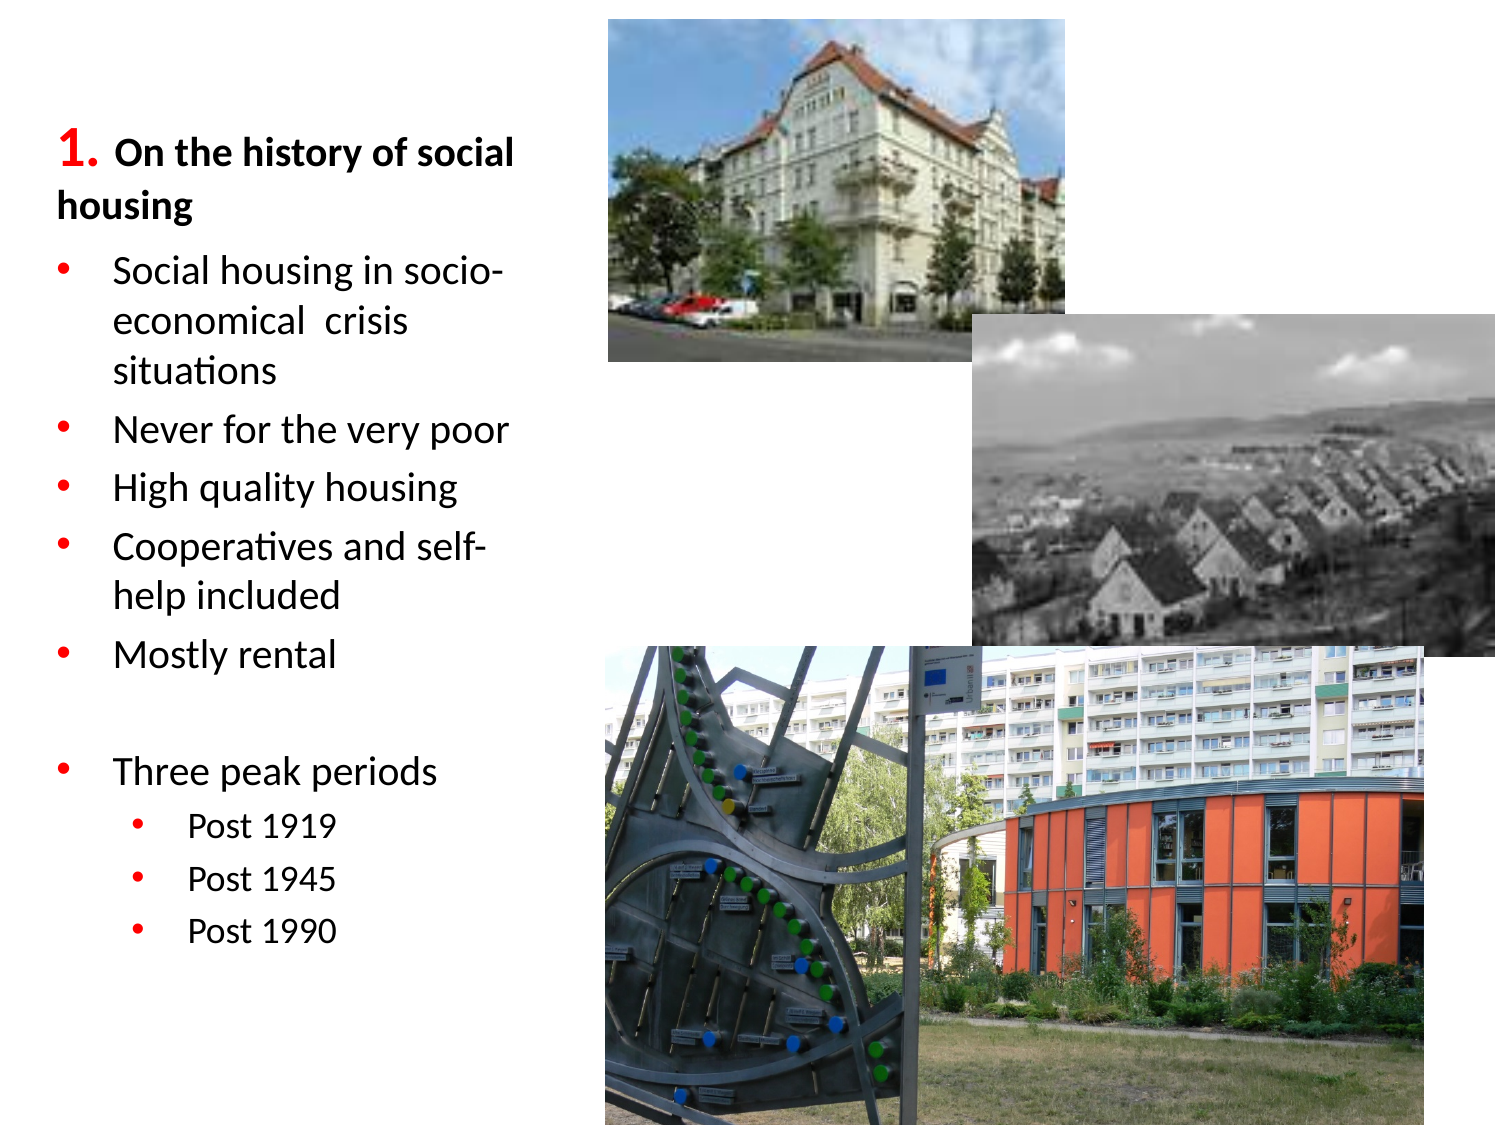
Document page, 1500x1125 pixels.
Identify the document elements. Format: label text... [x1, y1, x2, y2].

list Social housing in socio-economical crisis situations Never for the very poor High quality housing Cooperatives and self-help included Mostly rental Three peak periods Post 1919 Post 1945 Post 1990 [41, 235, 569, 1083]
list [607, 18, 1066, 362]
title 1. On the history of social housing [41, 44, 569, 235]
picture [605, 314, 1496, 1125]
